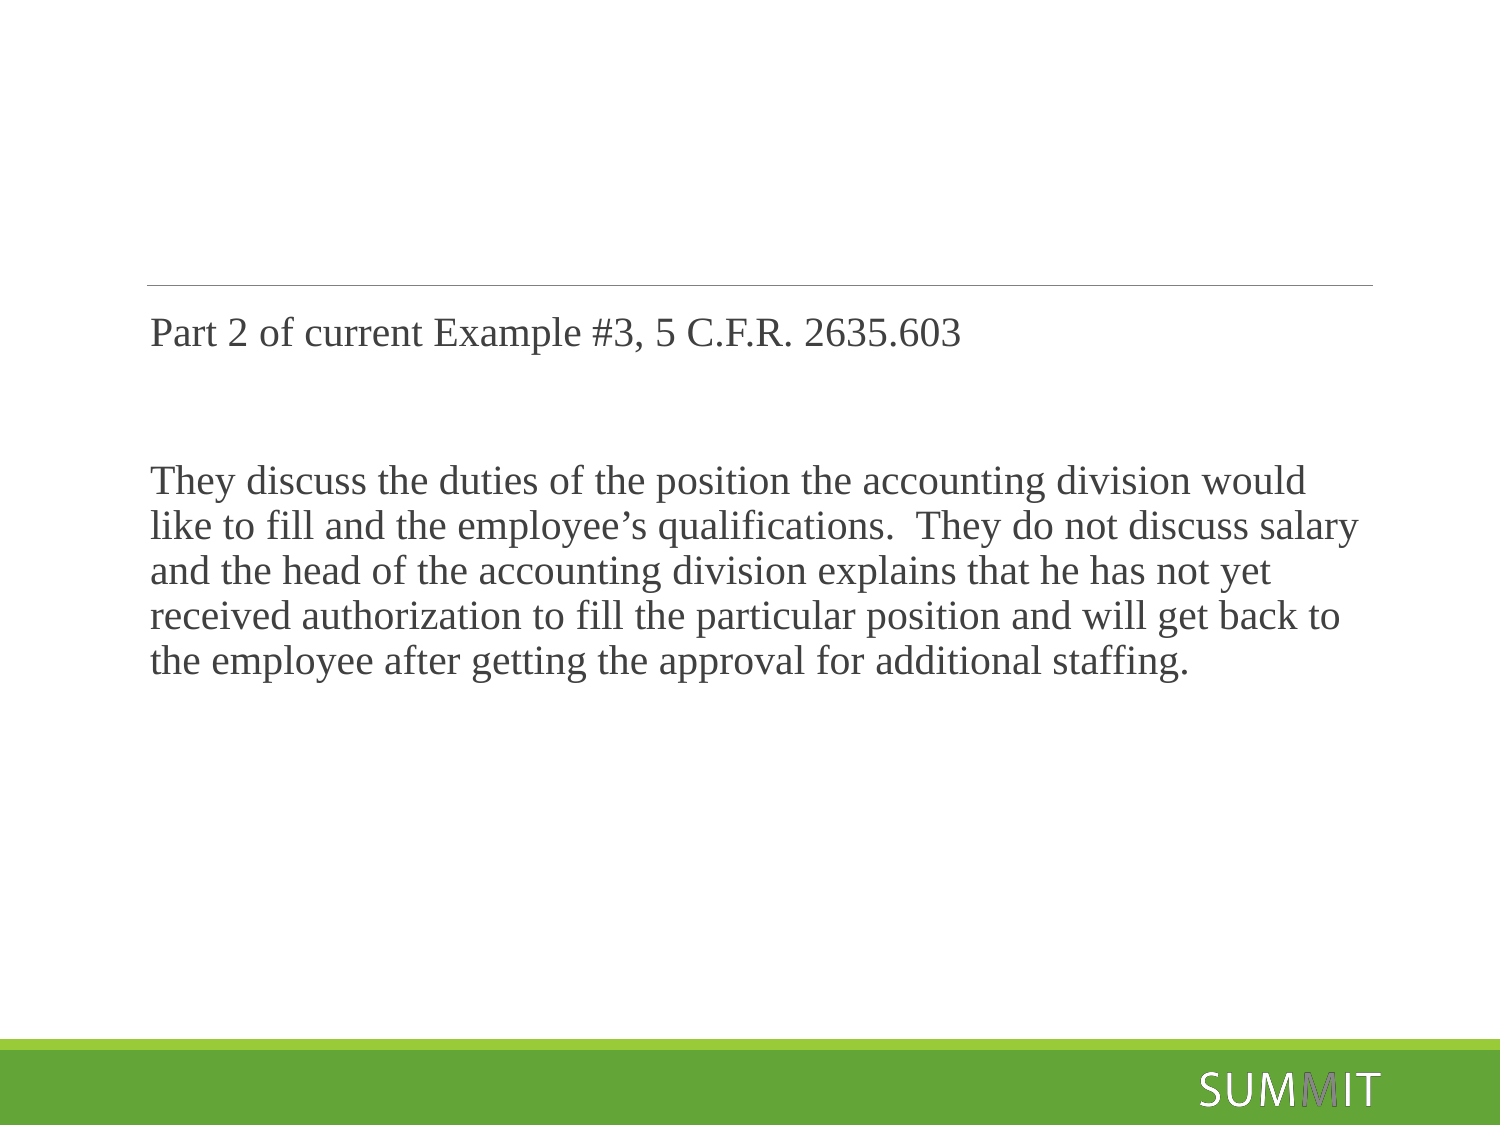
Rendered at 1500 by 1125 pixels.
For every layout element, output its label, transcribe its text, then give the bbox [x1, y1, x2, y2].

list Part 2 of current Example #3, 5 C.F.R. 2635.603 They discuss the duties of the position the accounting division would like to fill and the employee’s qualifications. They do not discuss salary and the head of the accounting division explains that he has not yet received authorization to fill the particular position and will get back to the employee after getting the approval for additional staffing. [135, 302, 1373, 963]
picture [1196, 1024, 1386, 1125]
